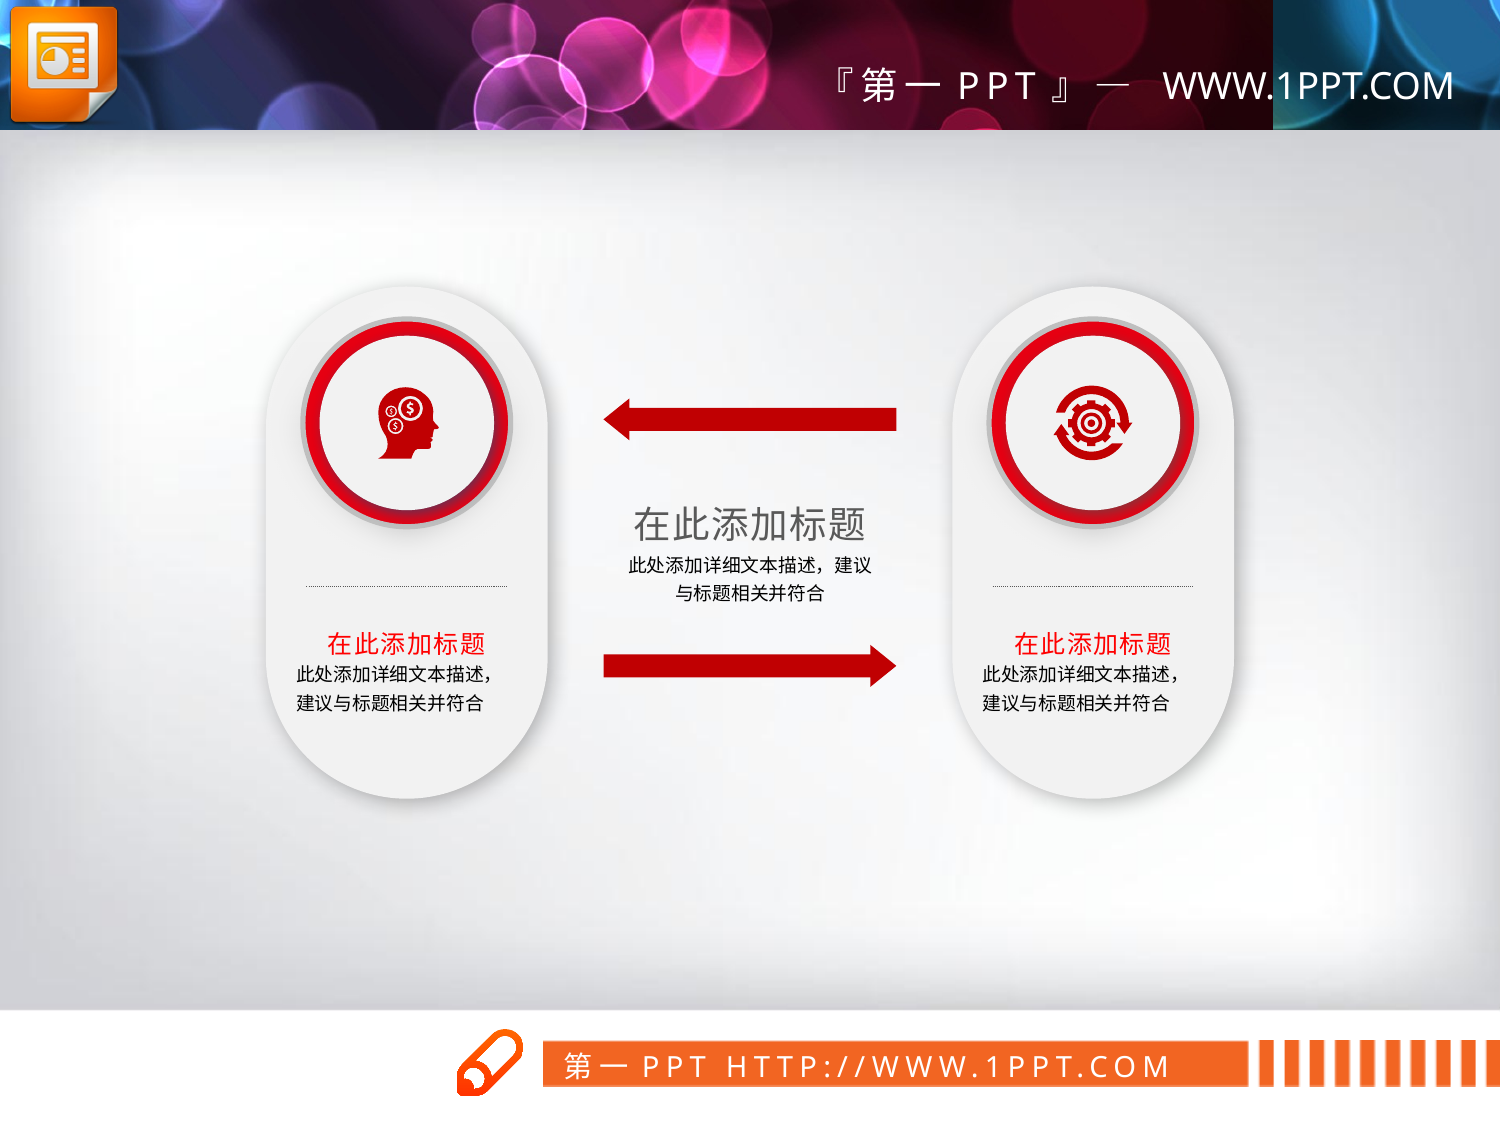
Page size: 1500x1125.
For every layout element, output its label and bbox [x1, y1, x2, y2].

text_box [952, 576, 1235, 620]
text_box [603, 644, 897, 687]
text_box [286, 731, 528, 799]
text_box [263, 279, 551, 567]
text_box [949, 279, 1237, 567]
text_box [603, 398, 897, 441]
text_box [948, 620, 1238, 723]
text_box [609, 493, 891, 613]
text_box [265, 576, 548, 619]
text_box [1053, 385, 1133, 461]
text_box [378, 386, 443, 459]
picture [543, 1040, 1500, 1087]
text_box [972, 731, 1214, 799]
text_box [261, 620, 552, 723]
picture [0, 0, 1500, 1012]
